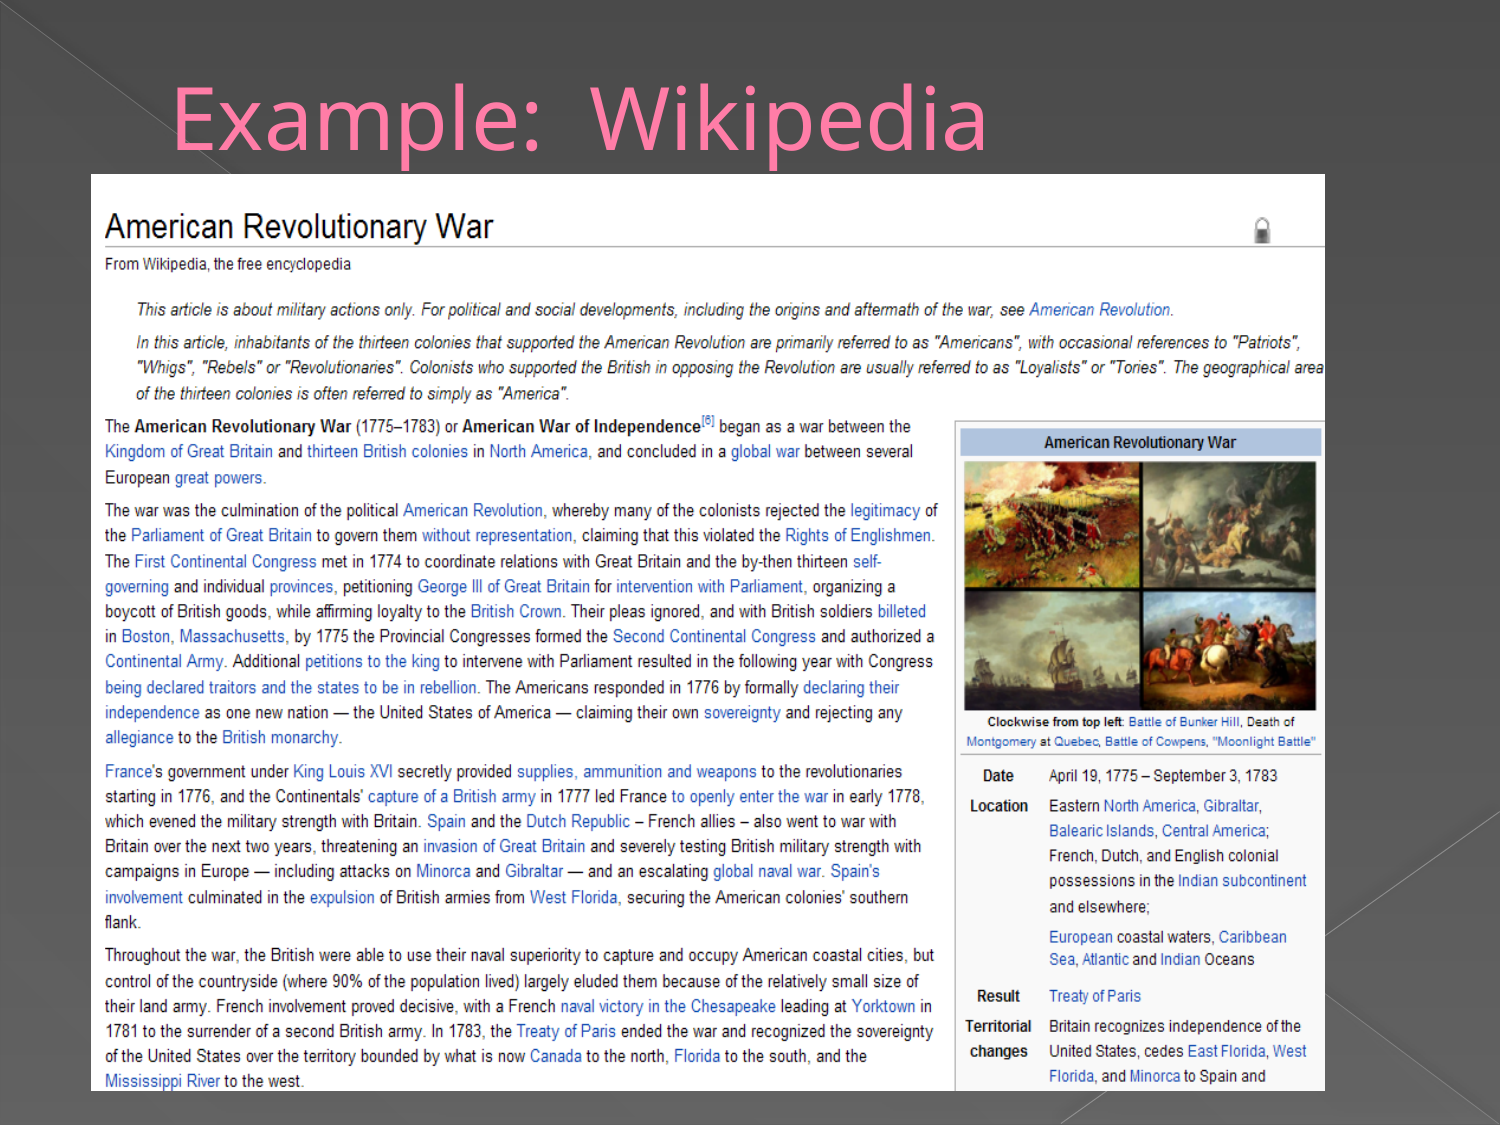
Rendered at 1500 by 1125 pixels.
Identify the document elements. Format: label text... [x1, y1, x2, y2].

title Example: Wikipedia [75, 43, 1425, 188]
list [91, 174, 1326, 1091]
